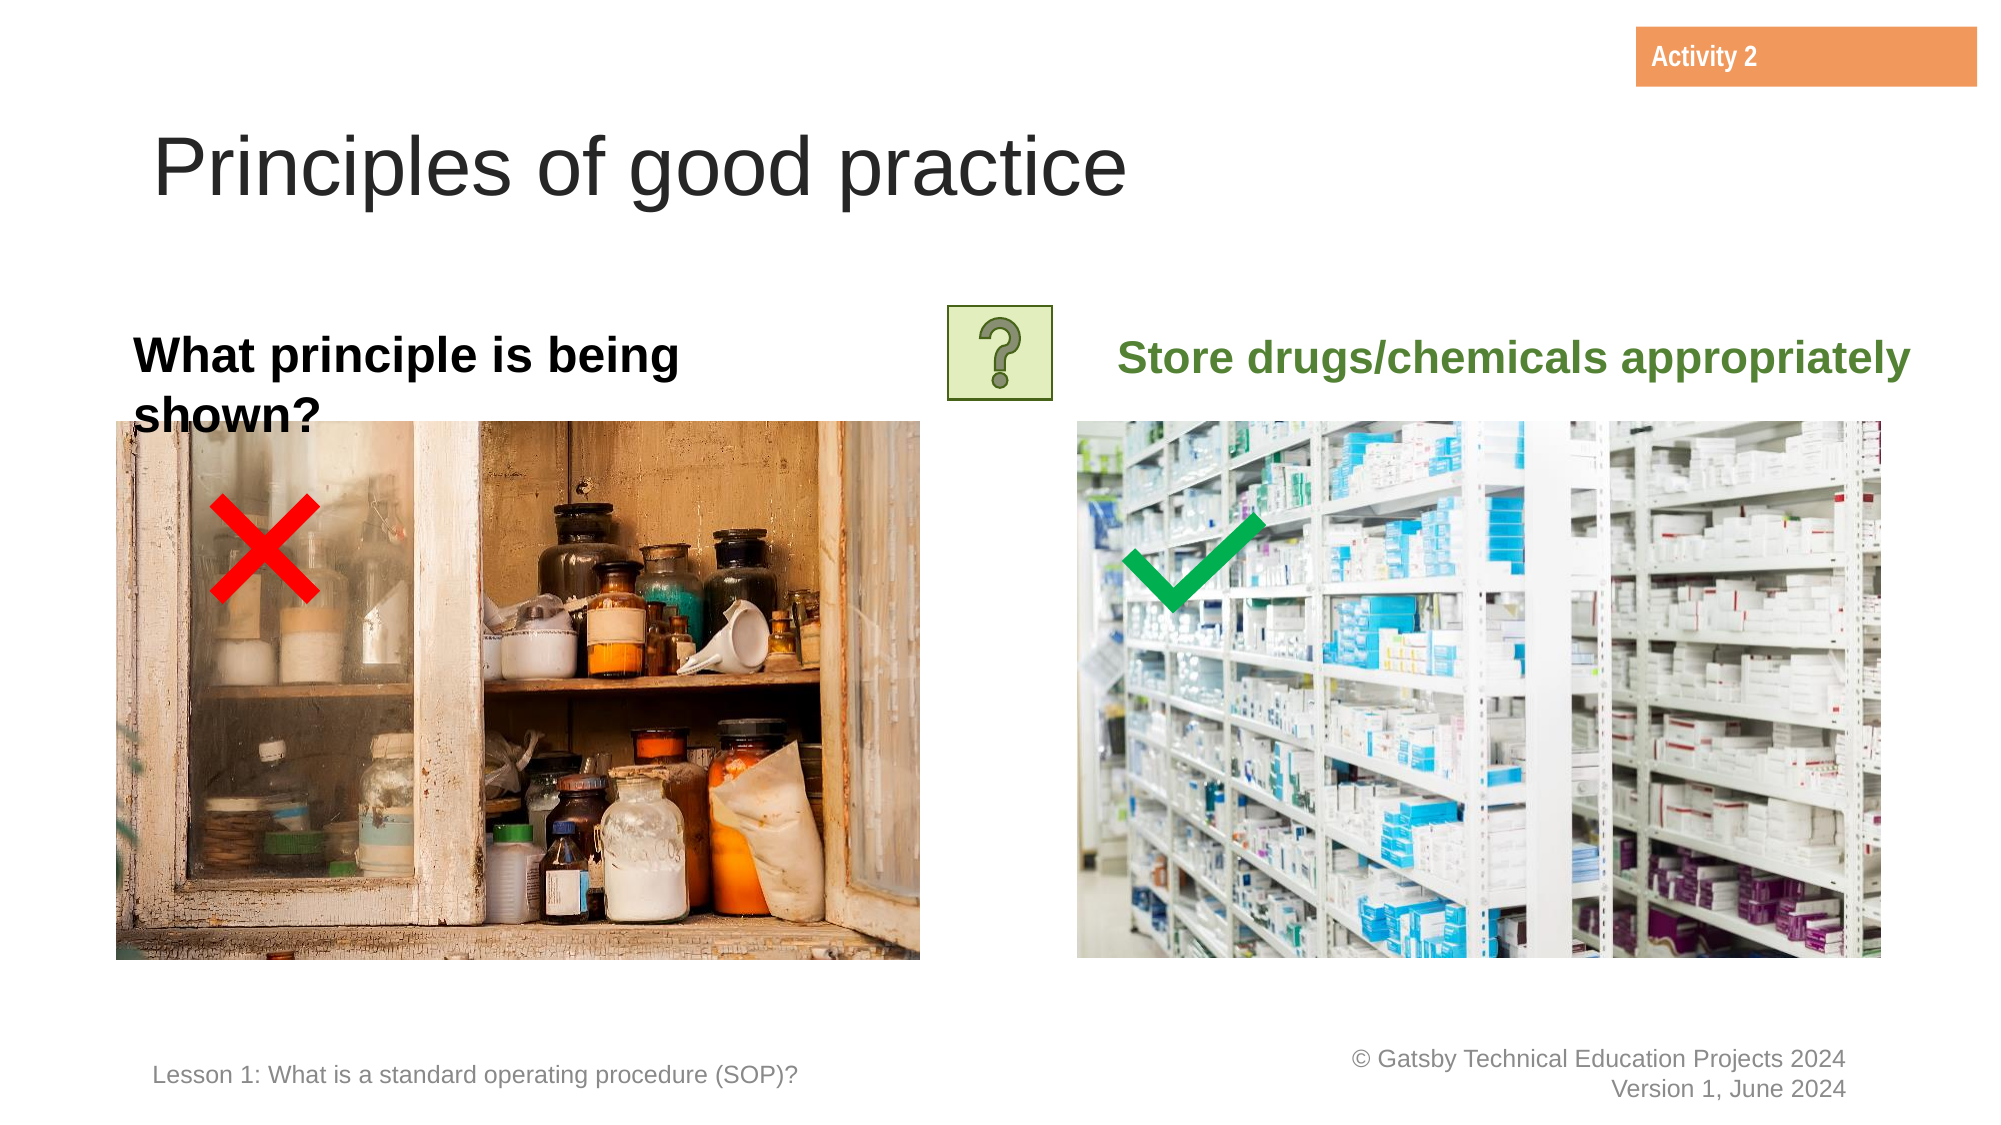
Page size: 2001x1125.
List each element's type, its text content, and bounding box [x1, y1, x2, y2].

list Lesson 1: What is a standard operating procedure (SOP)? [137, 1042, 829, 1103]
text_box Store drugs/chemicals appropriately [1102, 320, 1960, 391]
text_box [947, 305, 1053, 401]
picture [116, 421, 920, 960]
title Principles of good practice [137, 59, 1863, 278]
text_box What principle is being shown? [118, 315, 898, 421]
list Activity 2 [1636, 26, 1978, 87]
picture [1077, 421, 1881, 958]
